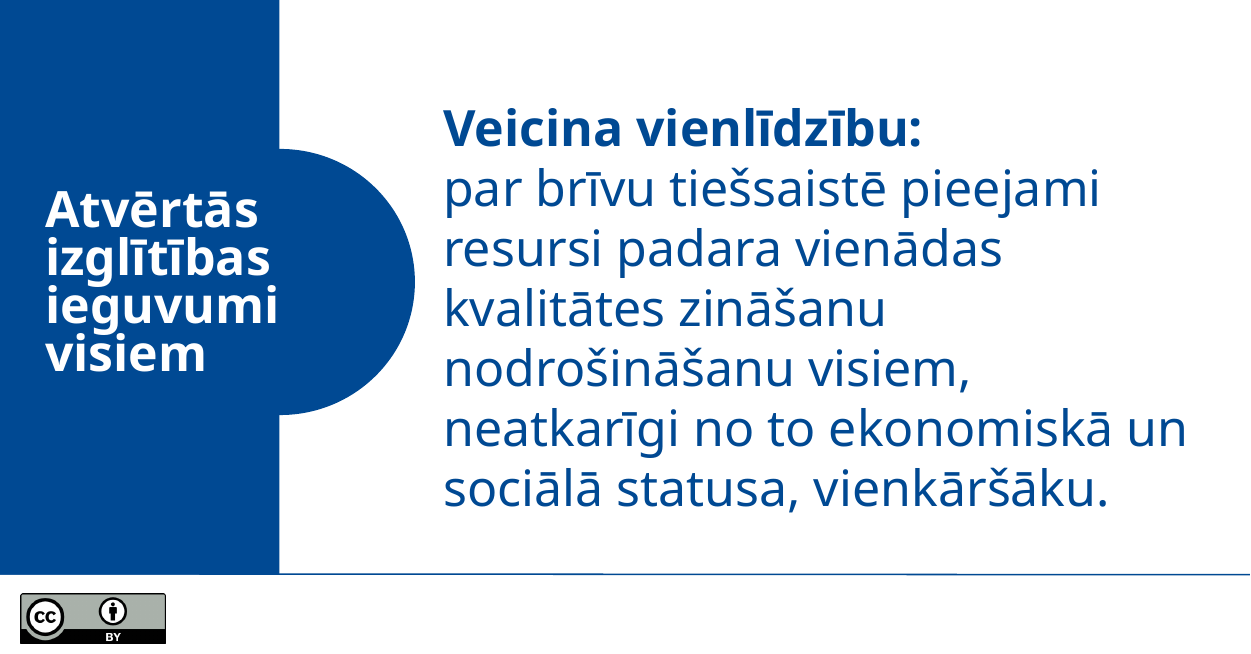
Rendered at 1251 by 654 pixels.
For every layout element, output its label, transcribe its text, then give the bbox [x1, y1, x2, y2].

text_box Atvērtās izglītības ieguvumi visiem [30, 173, 400, 396]
text_box [400, 221, 415, 343]
picture [20, 592, 166, 645]
text_box [0, 582, 1250, 654]
text_box [210, 396, 350, 416]
text_box [0, 0, 280, 573]
text_box [203, 148, 358, 173]
text_box Veicina vienlīdzību: par brīvu tiešsaistē pieejami resursi padara vienādas kvalitātes zināšanu nodrošināšanu visiem, neatkarīgi no to ekonomiskā un sociālā statusa, vienkāršāku. [428, 81, 1230, 532]
